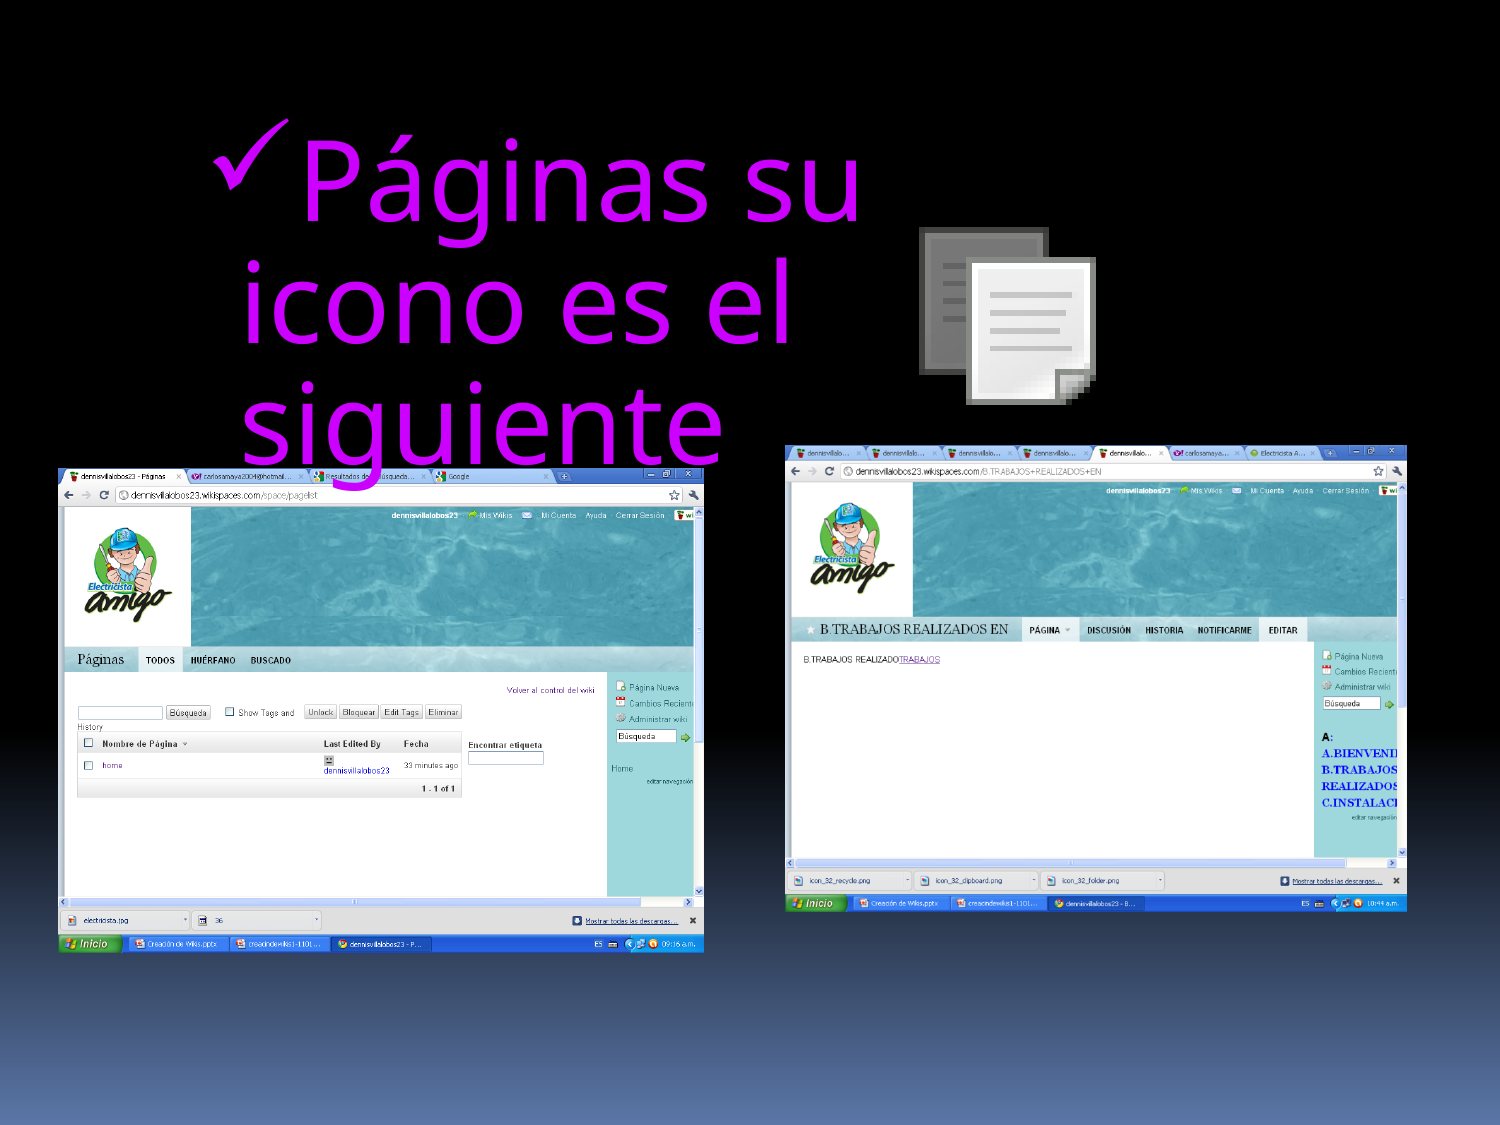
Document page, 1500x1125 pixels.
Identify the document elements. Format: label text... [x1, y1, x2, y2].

picture [913, 222, 1102, 411]
picture [784, 444, 1407, 912]
picture [58, 468, 704, 953]
text_box Páginas su icono es el siguiente [0, 117, 1172, 497]
